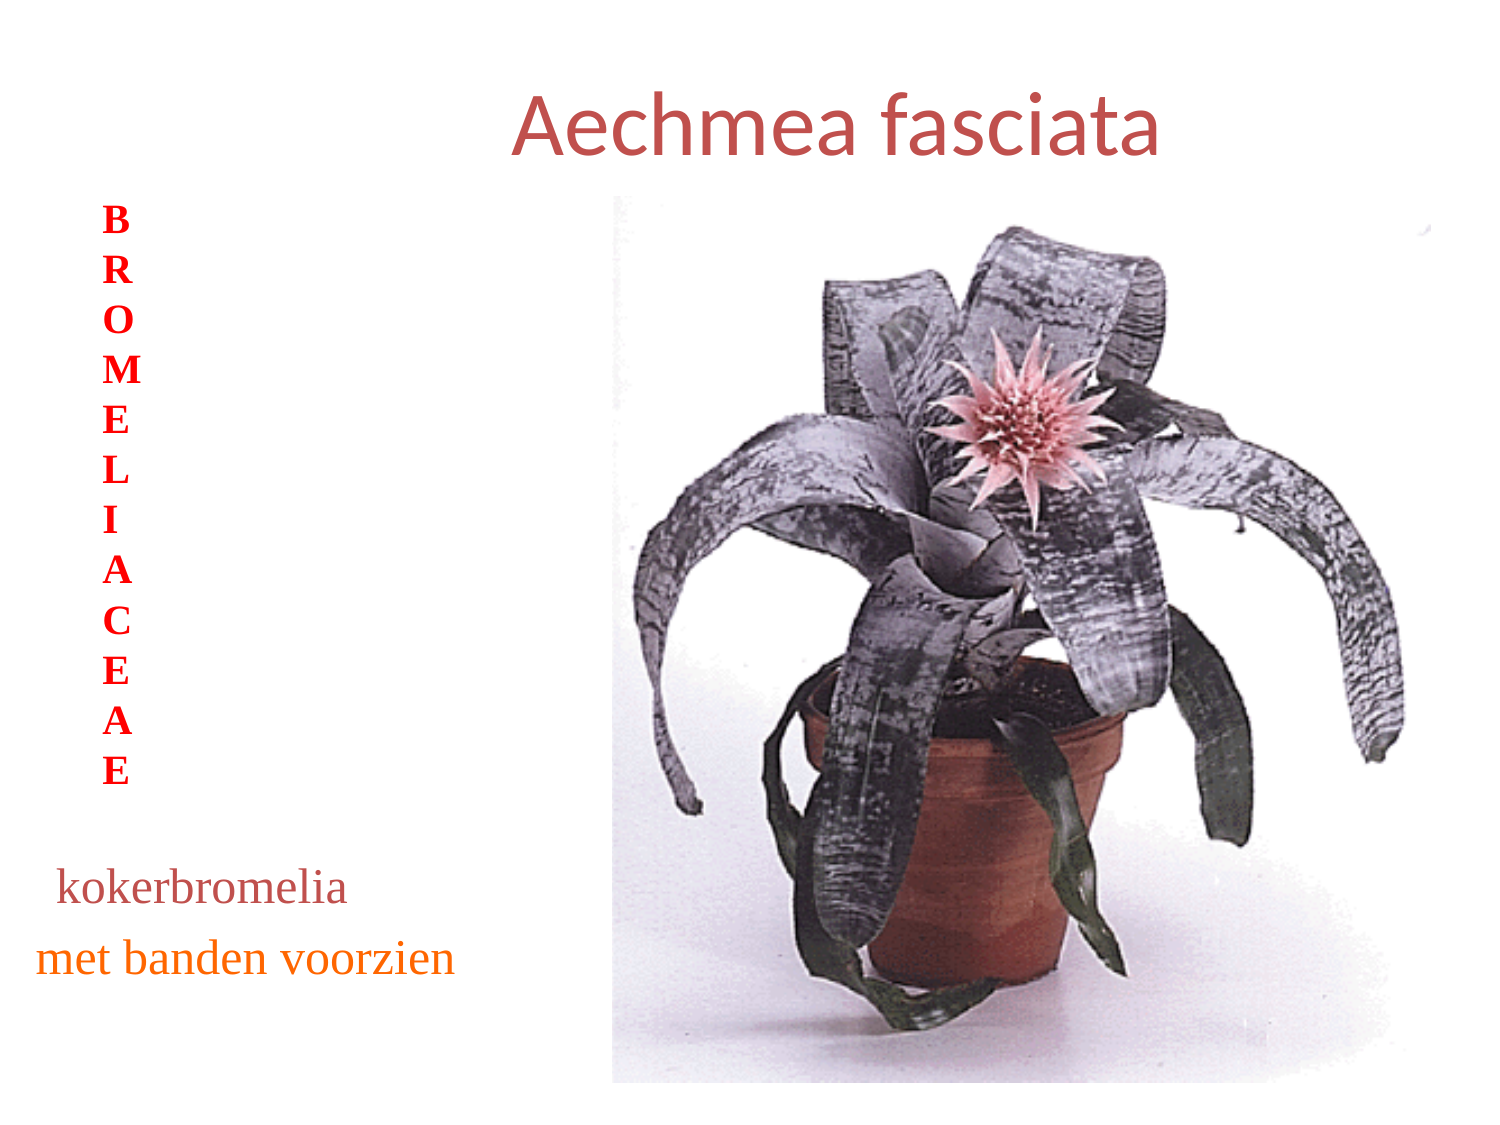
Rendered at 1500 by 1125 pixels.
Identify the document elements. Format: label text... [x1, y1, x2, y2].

text_box kokerbromelia [41, 846, 607, 921]
text_box met banden voorzien [0, 916, 471, 992]
text_box BROMELIACEAE [87, 184, 150, 800]
picture [612, 196, 1432, 1083]
title Aechmea fasciata [200, 24, 1475, 213]
